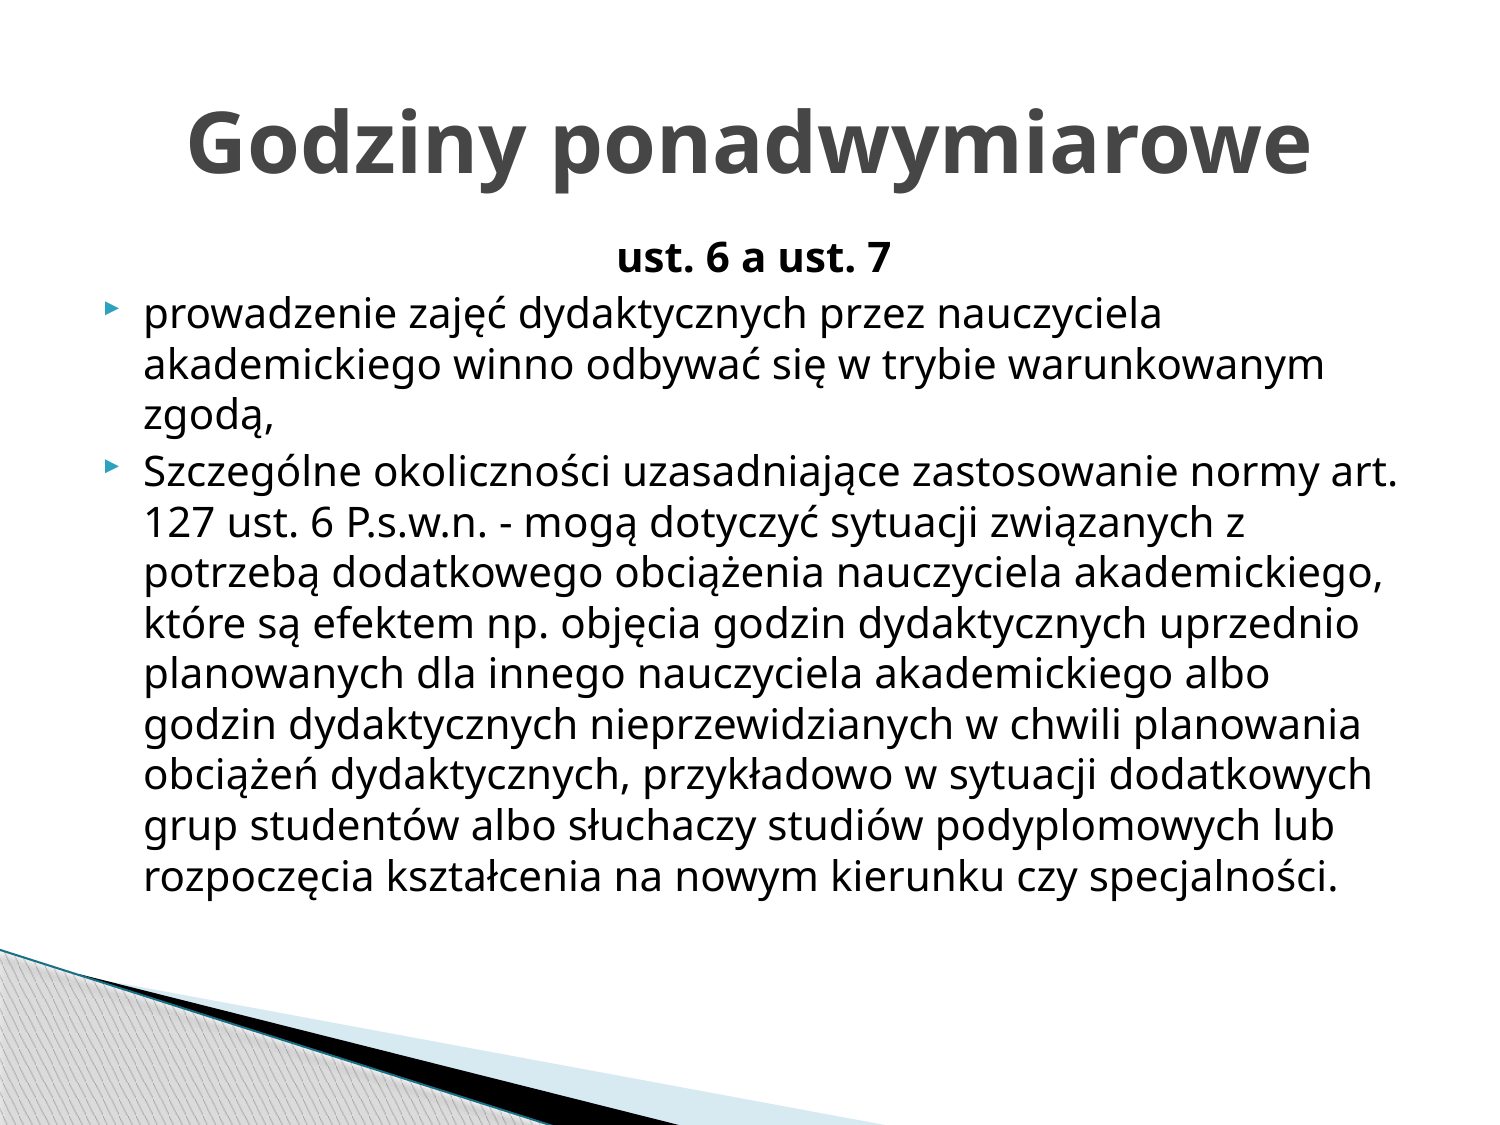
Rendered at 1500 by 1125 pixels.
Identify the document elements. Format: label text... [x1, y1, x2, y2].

title Godziny ponadwymiarowe [75, 45, 1425, 233]
list ust. 6 a ust. 7 prowadzenie zajęć dydaktycznych przez nauczyciela akademickiego winno odbywać się w trybie warunkowanym zgodą, Szczególne okoliczności uzasadniające zastosowanie normy art. 127 ust. 6 P.s.w.n. - mogą dotyczyć sytuacji związanych z potrzebą dodatkowego obciążenia nauczyciela akademickiego, które są efektem np. objęcia godzin dydaktycznych uprzednio planowanych dla innego nauczyciela akademickiego albo godzin dydaktycznych nieprzewidzianych w chwili planowania obciążeń dydaktycznych, przykładowo w sytuacji dodatkowych grup studentów albo słuchaczy studiów podyplomowych lub rozpoczęcia kształcenia na nowym kierunku czy specjalności. [70, 222, 1421, 966]
